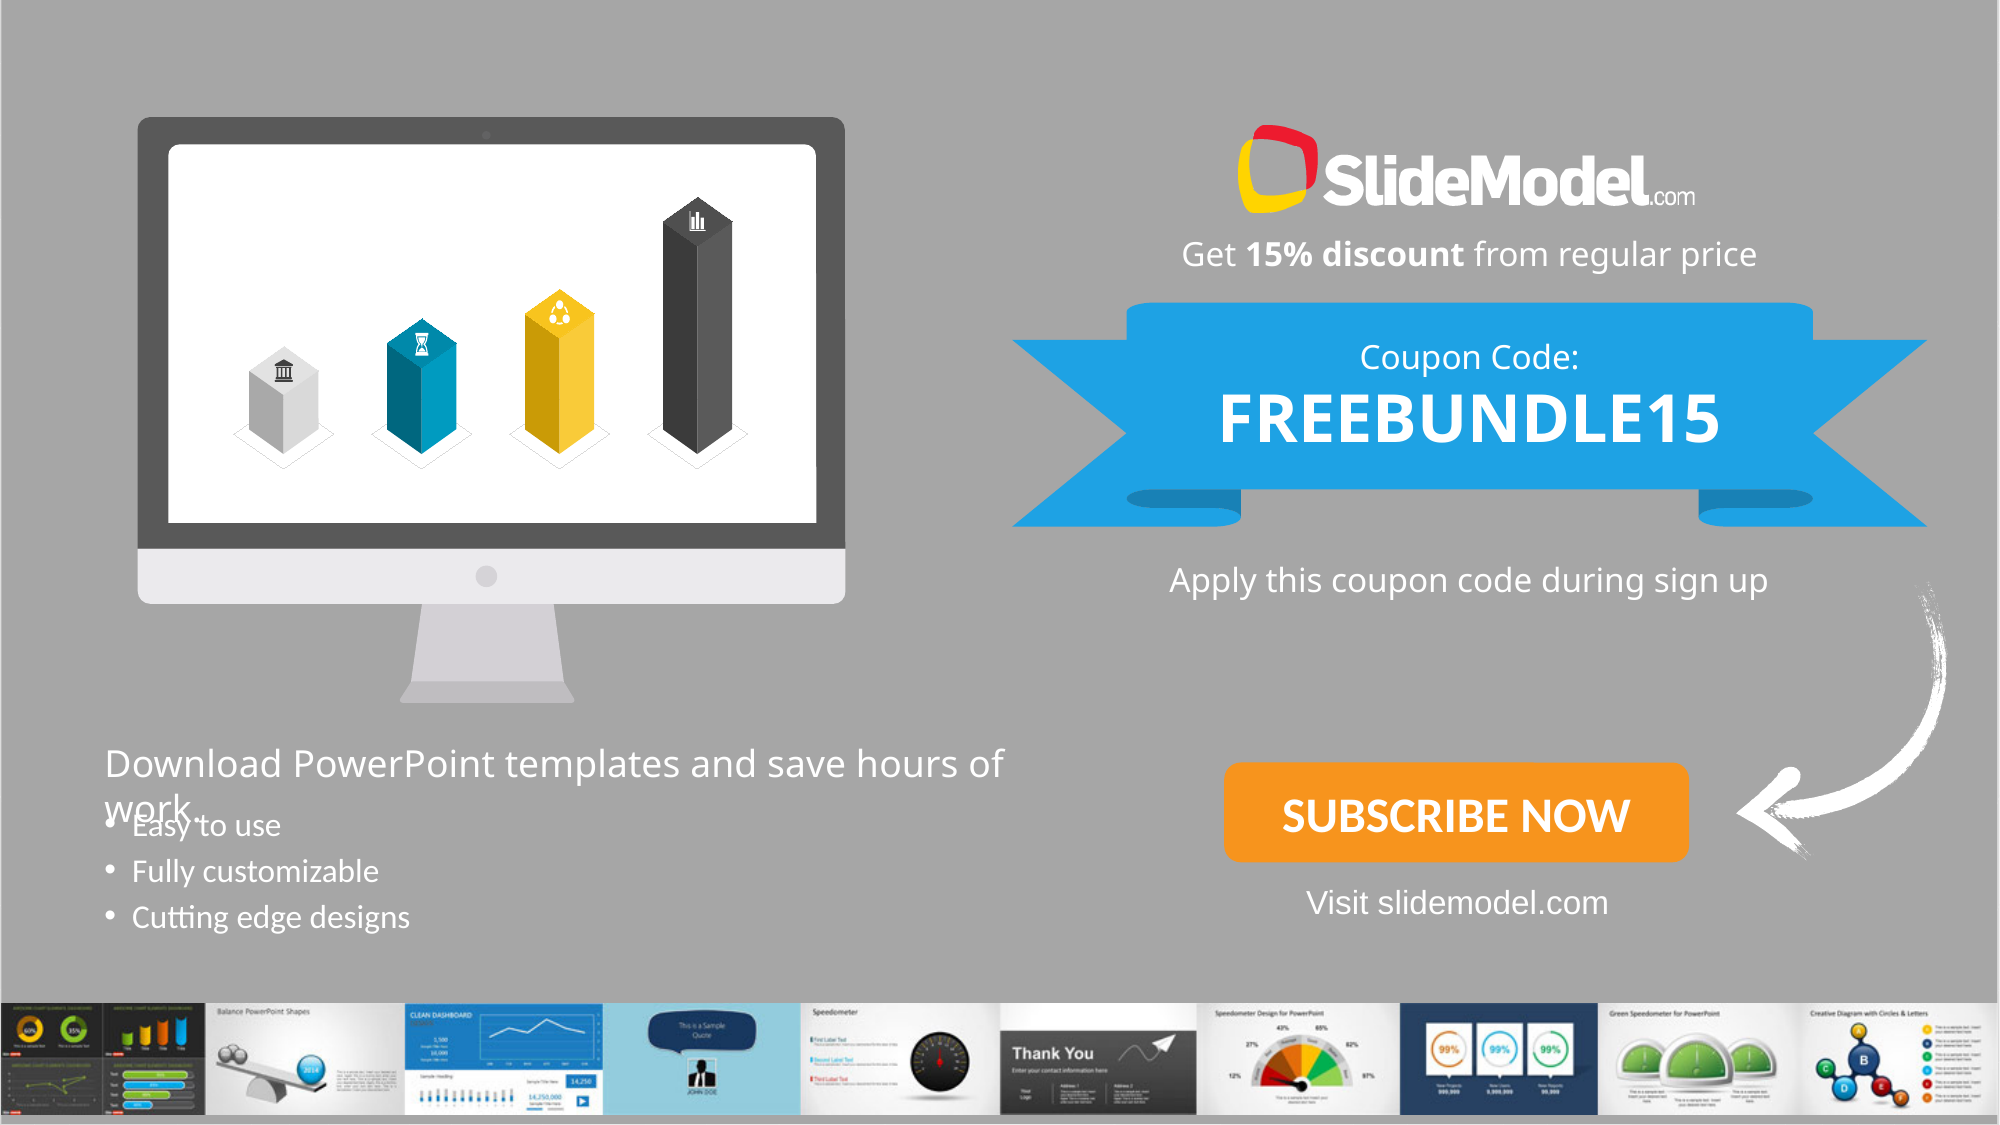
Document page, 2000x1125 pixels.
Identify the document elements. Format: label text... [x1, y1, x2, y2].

text_box Visit slidemodel.com [1247, 874, 1669, 928]
text_box Get 15% discount from regular price [1058, 225, 1882, 281]
text_box [1927, 587, 1936, 601]
text_box [0, 0, 1999, 1003]
picture [1237, 125, 1695, 213]
text_box SUBSCRIBE NOW [1222, 760, 1692, 865]
text_box Download PowerPoint templates and save hours of work. [89, 732, 1059, 838]
text_box [1012, 302, 1928, 527]
picture [1, 1003, 1998, 1115]
text_box [1736, 594, 1948, 861]
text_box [137, 116, 846, 704]
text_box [233, 196, 748, 470]
text_box Easy to use Fully customizable Cutting edge designs [89, 838, 863, 943]
text_box Coupon Code: FREEBUNDLE15 [1173, 329, 1767, 464]
text_box Apply this coupon code during sign up [1129, 551, 1810, 607]
